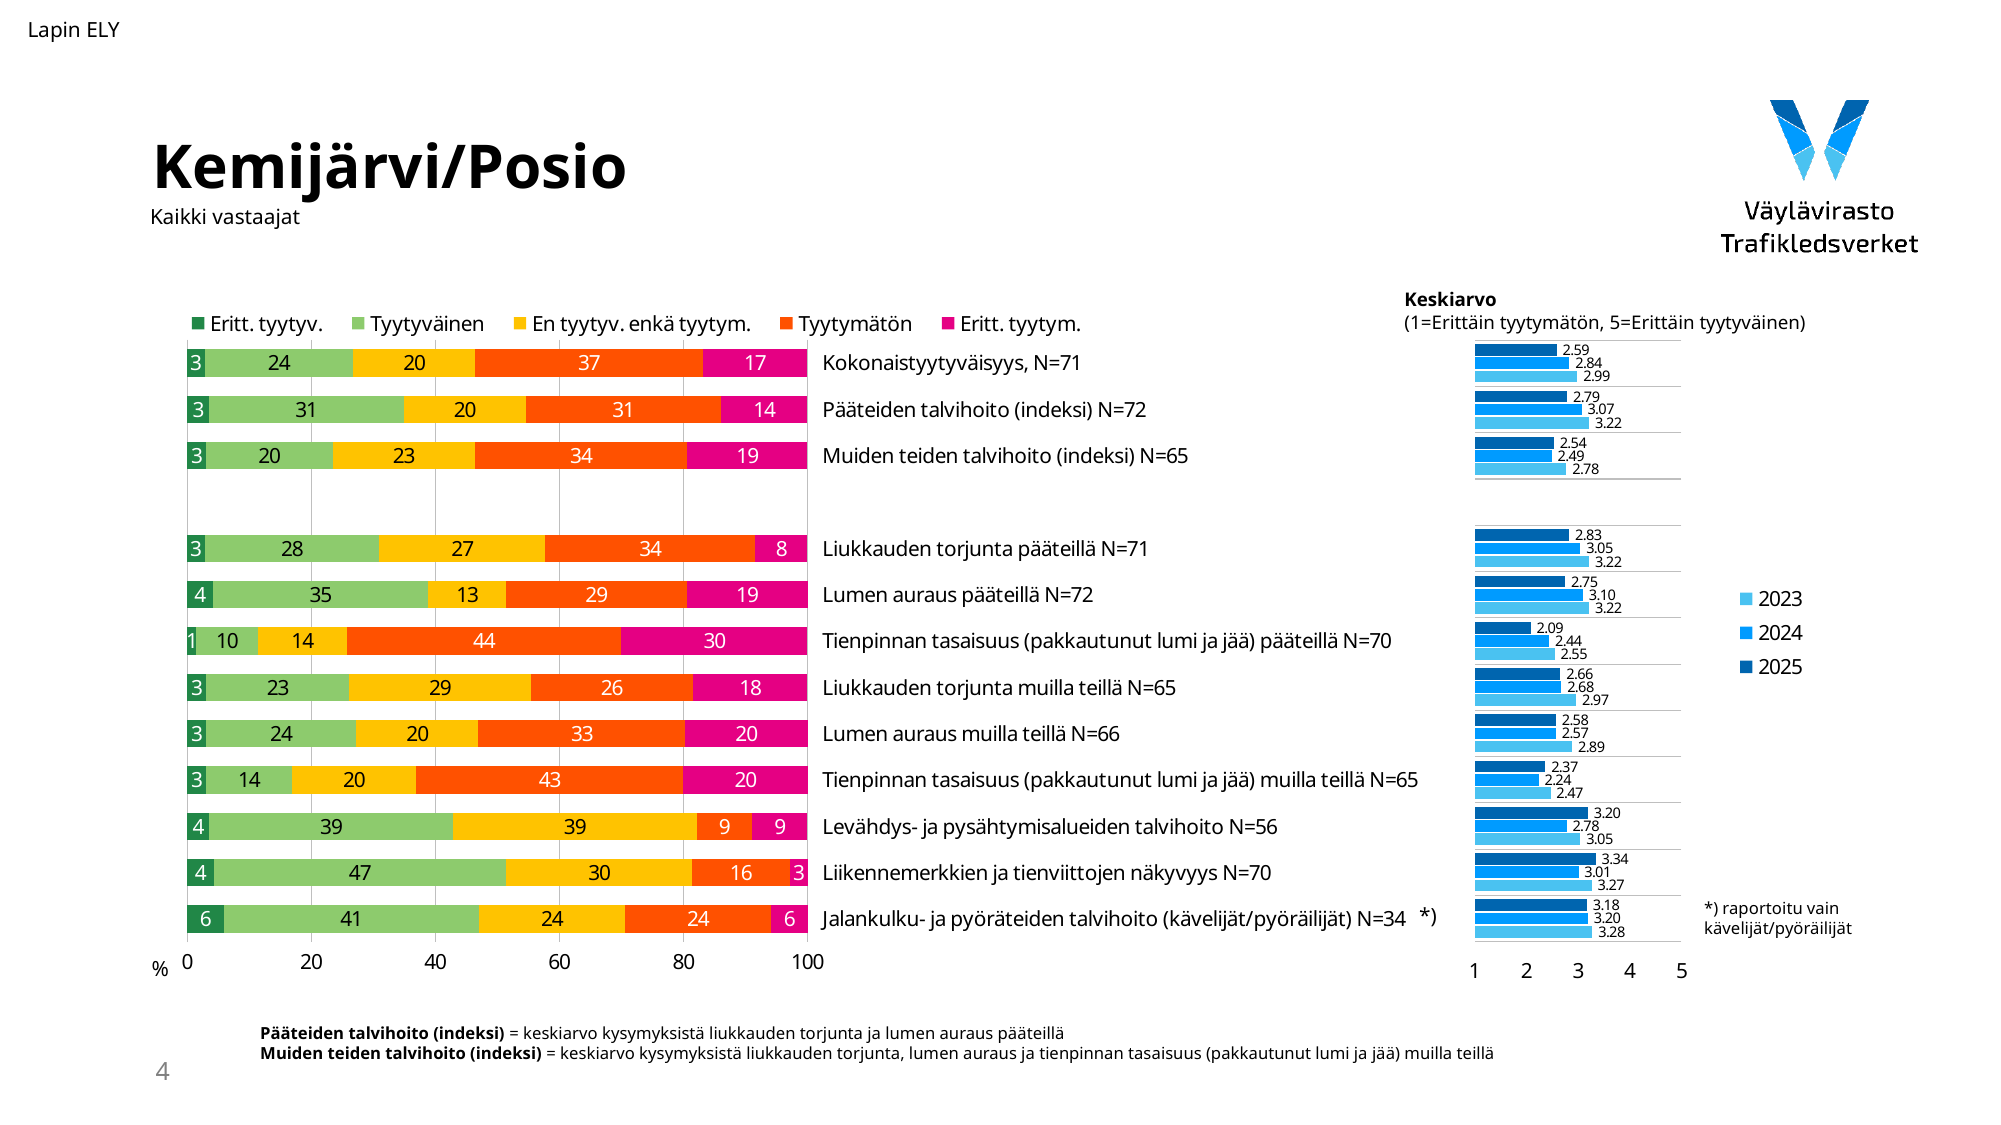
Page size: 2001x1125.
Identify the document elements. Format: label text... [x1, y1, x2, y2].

footer [0, 1042, 675, 1103]
text_box Lapin ELY [12, 9, 135, 50]
text_box Keskiarvo (1=Erittäin tyytymätön, 5=Erittäin tyytyväinen) [1389, 280, 1826, 341]
text_box Pääteiden talvihoito (indeksi) = keskiarvo kysymyksistä liukkauden torjunta ja lumen auraus pääteillä Muiden teiden talvihoito (indeksi) = keskiarvo kysymyksistä liukkauden torjunta, lumen auraus ja tienpinnan tasaisuus (pakkautunut lumi ja jää) muilla teillä [245, 1015, 1520, 1094]
text_box Kaikki vastaajat [135, 196, 315, 237]
text_box % [136, 948, 184, 989]
picture [1682, 62, 1958, 292]
title Kemijärvi/Posio [137, 59, 1555, 278]
text_box *) raportoitu vain kävelijät/pyöräilijät [1822, 890, 1868, 945]
chart [168, 281, 1822, 985]
